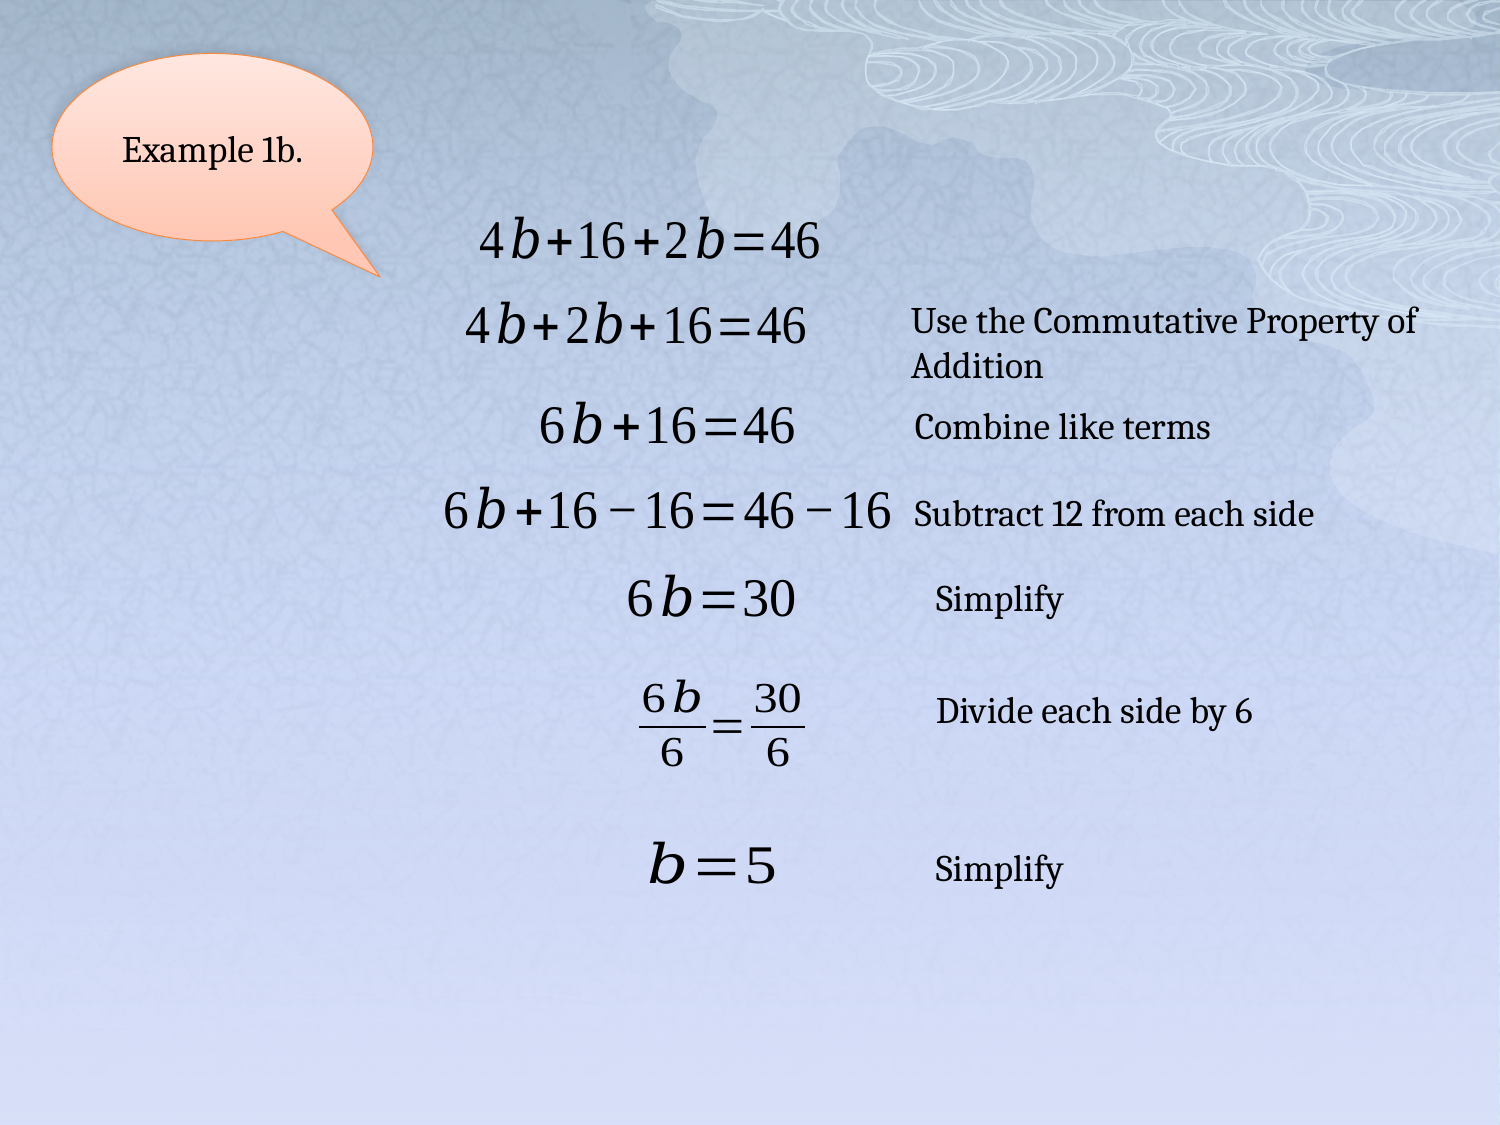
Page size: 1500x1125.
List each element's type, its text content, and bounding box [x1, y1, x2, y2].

text_box Subtract 12 from each side [899, 481, 1363, 542]
text_box Simplify [921, 566, 1384, 627]
text_box Combine like terms [899, 394, 1363, 455]
text_box Divide each side by 6 [921, 678, 1384, 739]
text_box Use the Commutative Property of Addition [896, 288, 1472, 394]
text_box Simplify [921, 836, 1384, 896]
text_box Example 1b. [51, 52, 381, 278]
